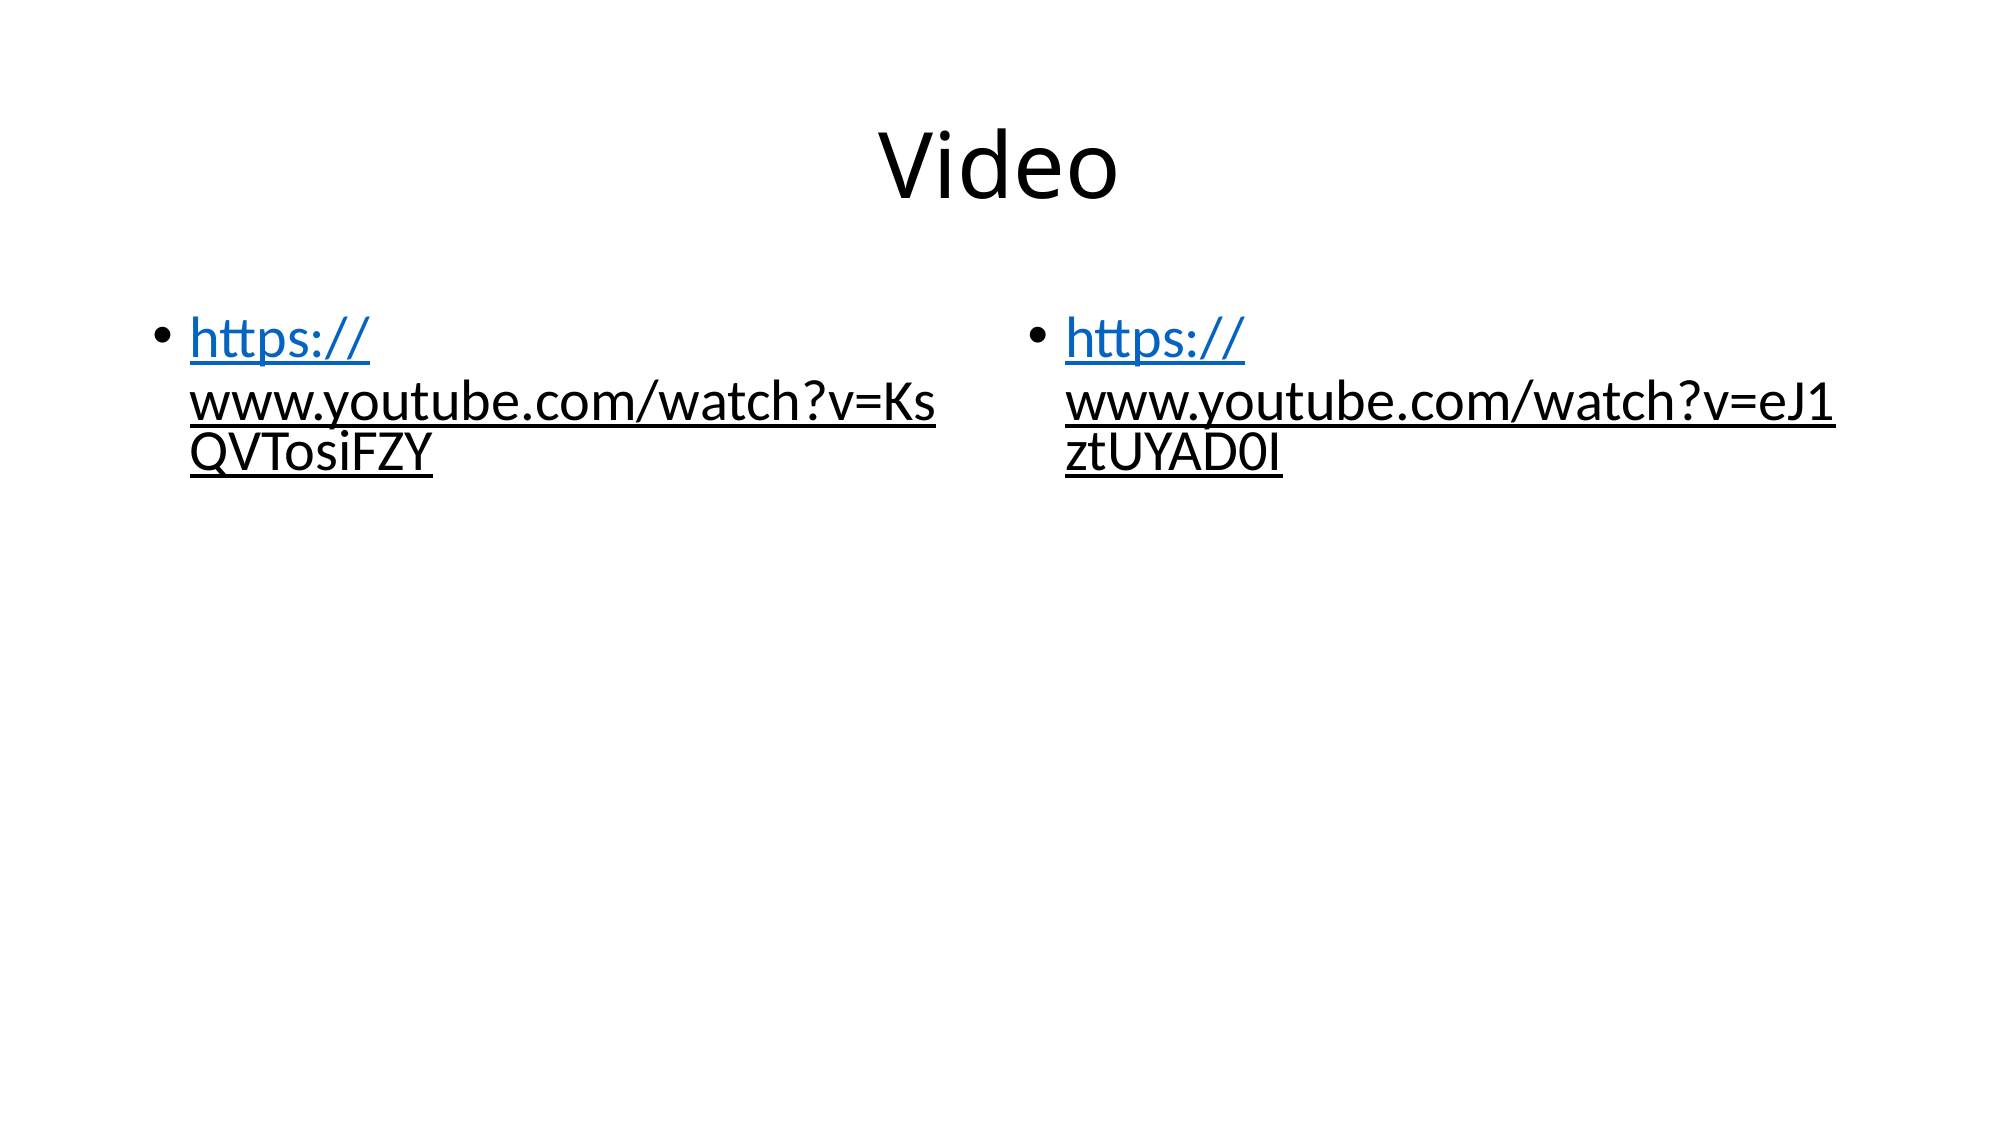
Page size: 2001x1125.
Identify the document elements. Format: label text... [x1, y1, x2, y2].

list https://www.youtube.com/watch?v=KsQVTosiFZY [137, 299, 988, 1014]
list https://www.youtube.com/watch?v=eJ1ztUYAD0I [1012, 299, 1863, 1014]
title Video [137, 59, 1863, 278]
